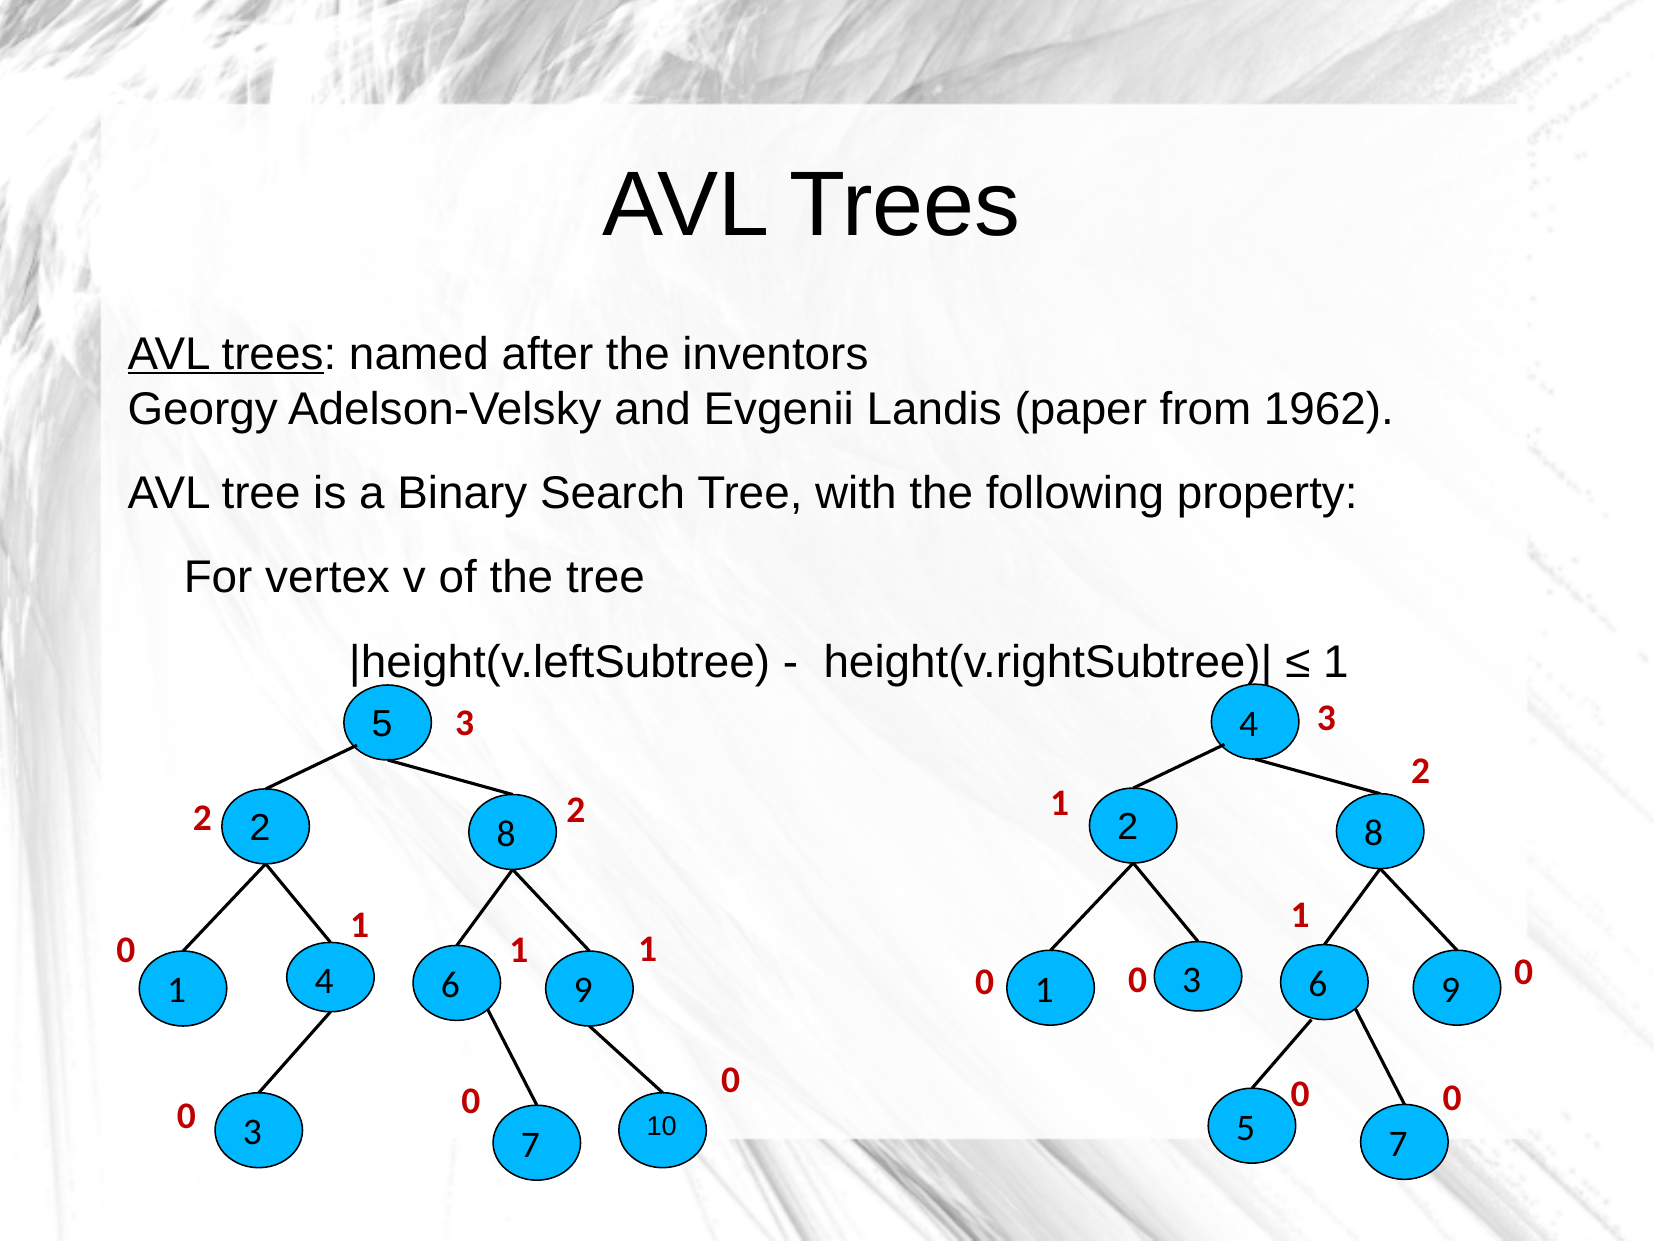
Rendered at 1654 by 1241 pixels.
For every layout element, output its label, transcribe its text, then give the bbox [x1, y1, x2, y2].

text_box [1006, 1124, 1501, 1180]
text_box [139, 1141, 707, 1181]
picture [0, 0, 1654, 1241]
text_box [959, 685, 1550, 1124]
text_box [139, 685, 707, 690]
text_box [100, 690, 757, 1141]
title AVL Trees [118, 93, 1506, 299]
list AVL trees: named after the inventors Georgy Adelson-Velsky and Evgenii Landis (paper from 1962). AVL tree is a Binary Search Tree, with the following property: For vertex v of the tree |height(v.leftSubtree) - height(v.rightSubtree)| ≤ 1 [118, 319, 1571, 1109]
